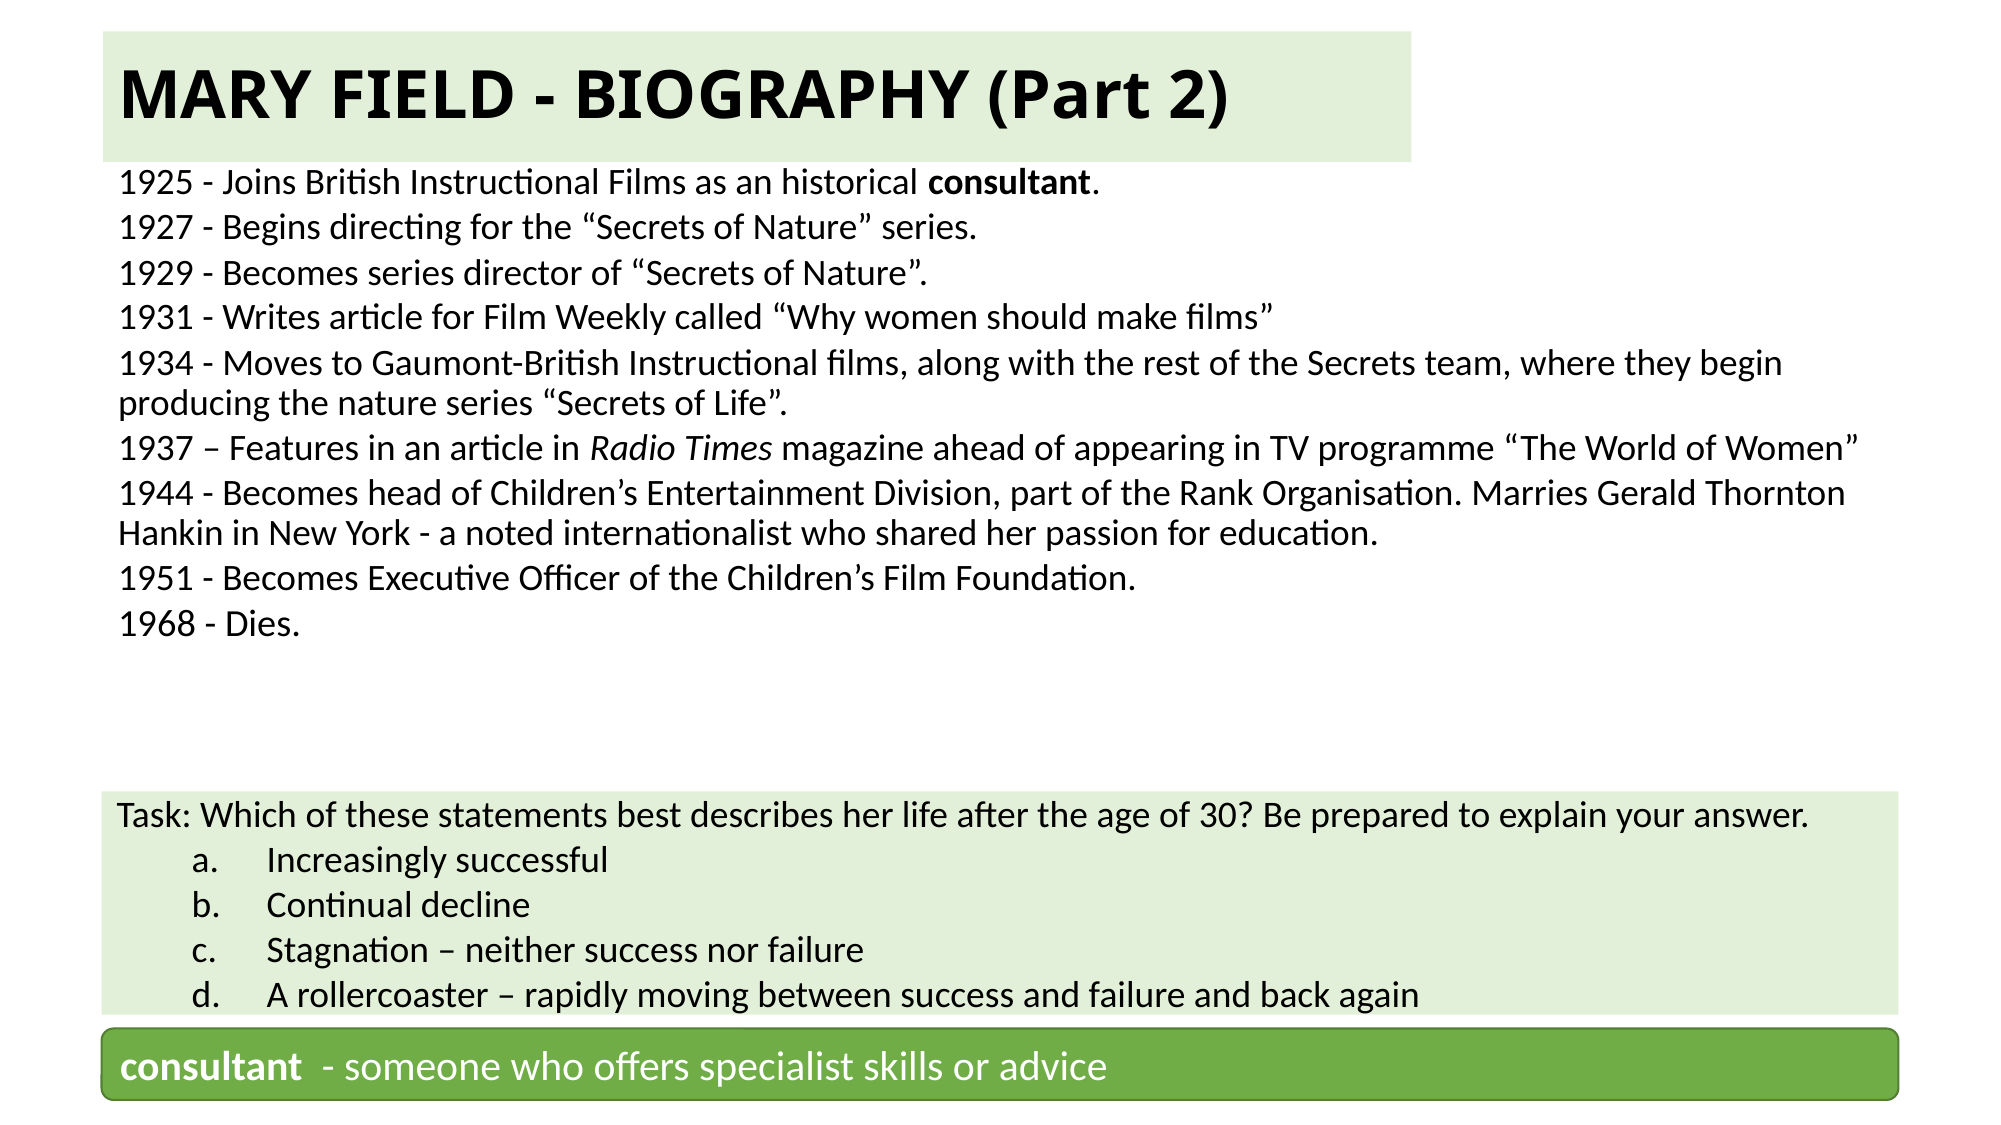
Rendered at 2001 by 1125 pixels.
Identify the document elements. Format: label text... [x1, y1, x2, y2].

list 1925 - Joins British Instructional Films as an historical consultant. 1927 - Begins directing for the “Secrets of Nature” series. 1929 - Becomes series director of “Secrets of Nature”. 1931 - Writes article for Film Weekly called “Why women should make films” 1934 - Moves to Gaumont-British Instructional films, along with the rest of the Secrets team, where they begin producing the nature series “Secrets of Life”. 1937 – Features in an article in Radio Times magazine ahead of appearing in TV programme “The World of Women” 1944 - Becomes head of Children’s Entertainment Division, part of the Rank Organisation. Marries Gerald Thornton Hankin in New York - a noted internationalist who shared her passion for education. 1951 - Becomes Executive Officer of the Children’s Film Foundation. 1968 - Dies. [103, 110, 1878, 701]
title MARY FIELD - BIOGRAPHY (Part 2) [103, 31, 1412, 162]
text_box Task: Which of these statements best describes her life after the age of 30? Be prepared to explain your answer. Increasingly successful Continual decline Stagnation – neither success nor failure A rollercoaster – rapidly moving between success and failure and back again [101, 791, 1899, 1015]
text_box consultant - someone who offers specialist skills or advice [100, 1027, 1900, 1101]
